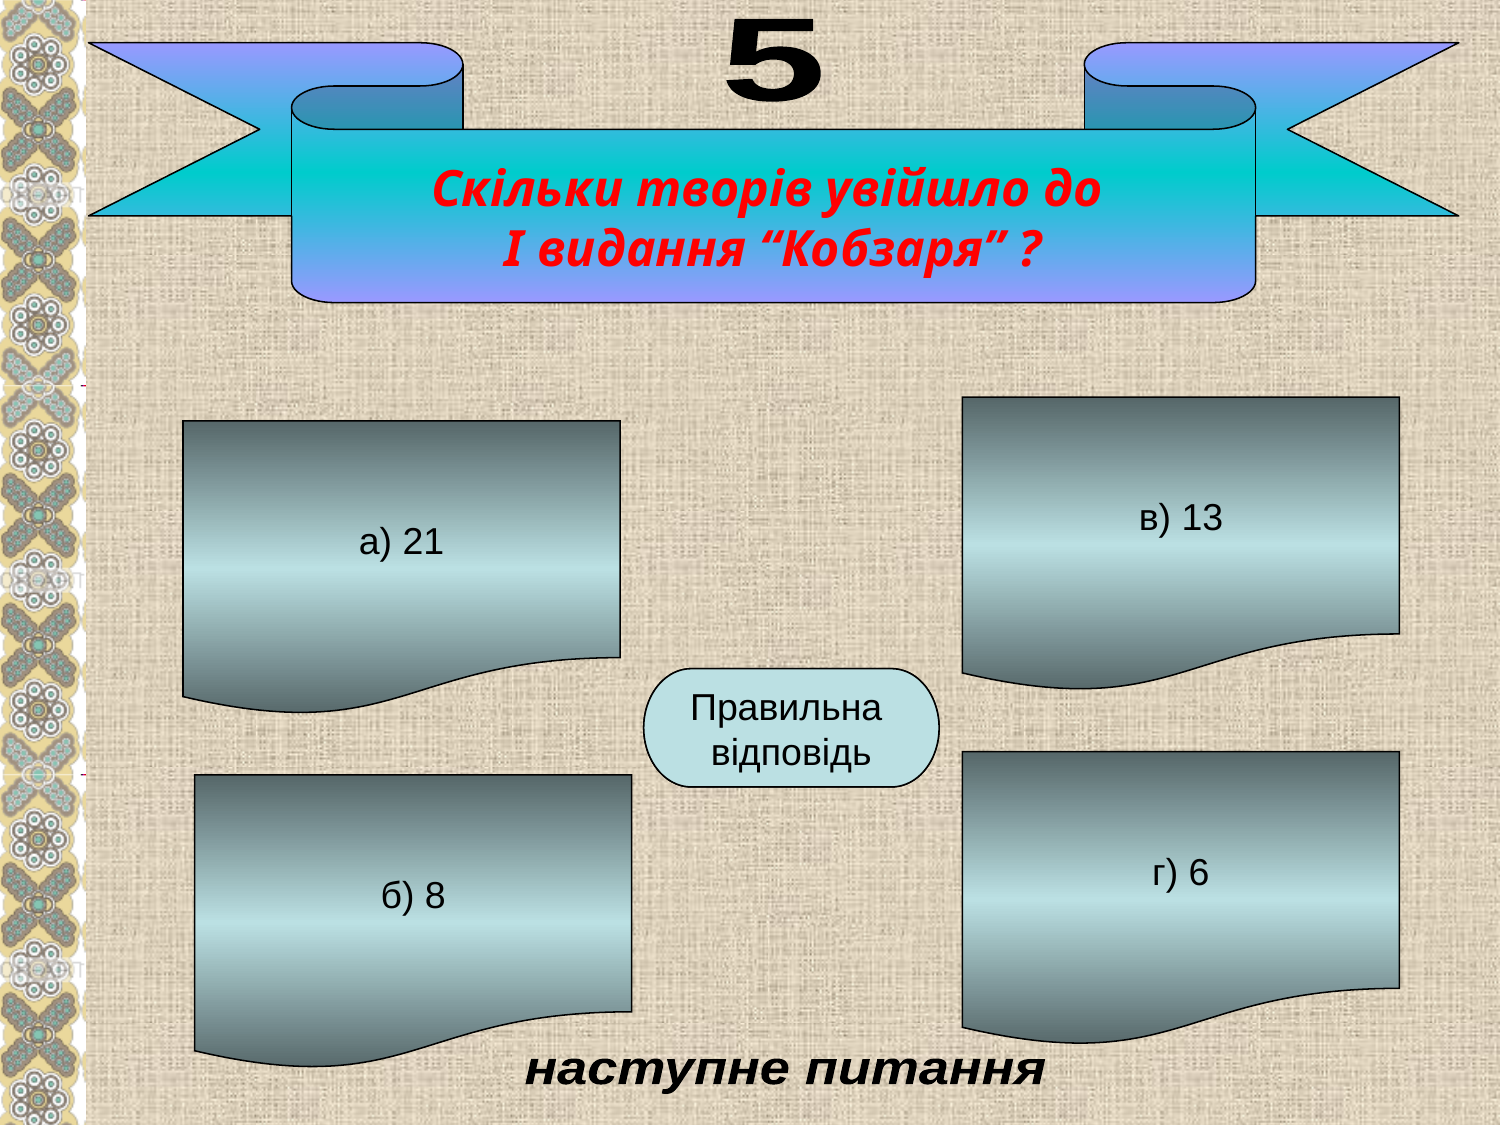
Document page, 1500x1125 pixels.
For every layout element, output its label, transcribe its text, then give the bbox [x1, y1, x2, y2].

picture [0, 0, 1500, 1125]
text_box Скільки творів увійшло до І видання “Кобзаря” ? [90, 42, 1459, 303]
text_box Правильна відповідь [643, 668, 940, 787]
text_box а) 21 [183, 420, 621, 713]
text_box г) 6 [962, 751, 1400, 1044]
text_box в) 13 [962, 397, 1400, 689]
text_box б) 8 [194, 774, 632, 1067]
